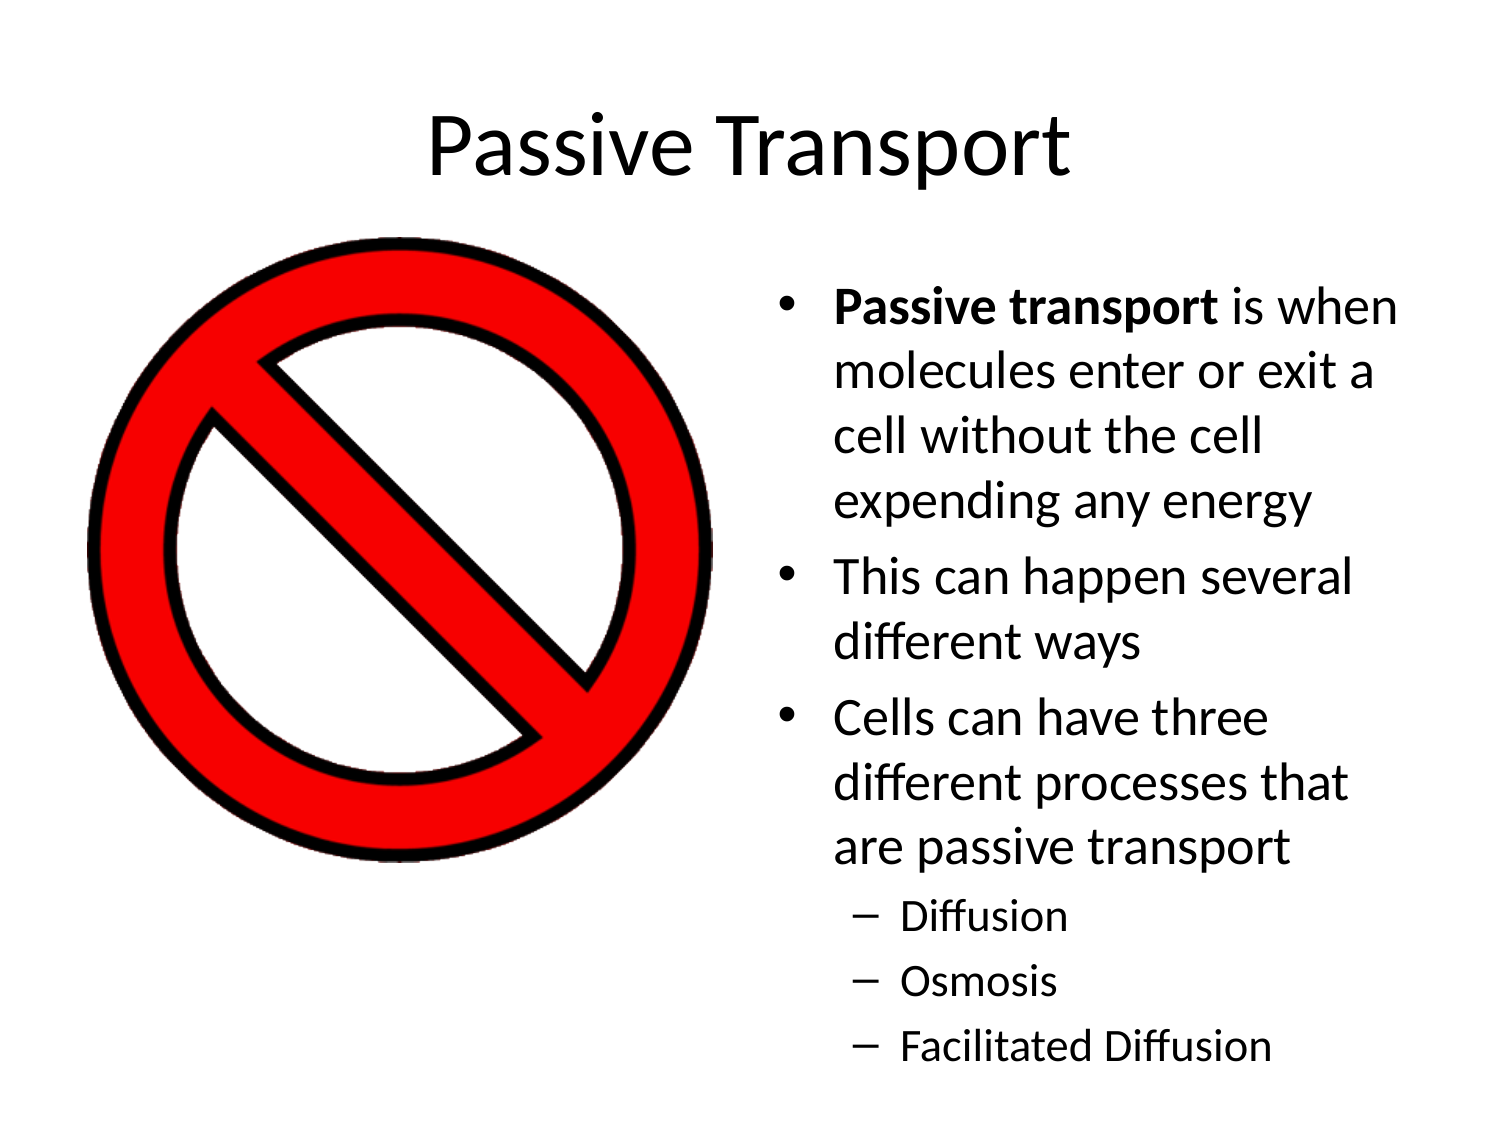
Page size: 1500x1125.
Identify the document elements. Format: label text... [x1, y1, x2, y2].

picture [87, 237, 713, 863]
list Passive transport is when molecules enter or exit a cell without the cell expending any energy This can happen several different ways Cells can have three different processes that are passive transport Diffusion Osmosis Facilitated Diffusion [762, 262, 1425, 1088]
title Passive Transport [75, 45, 1425, 233]
